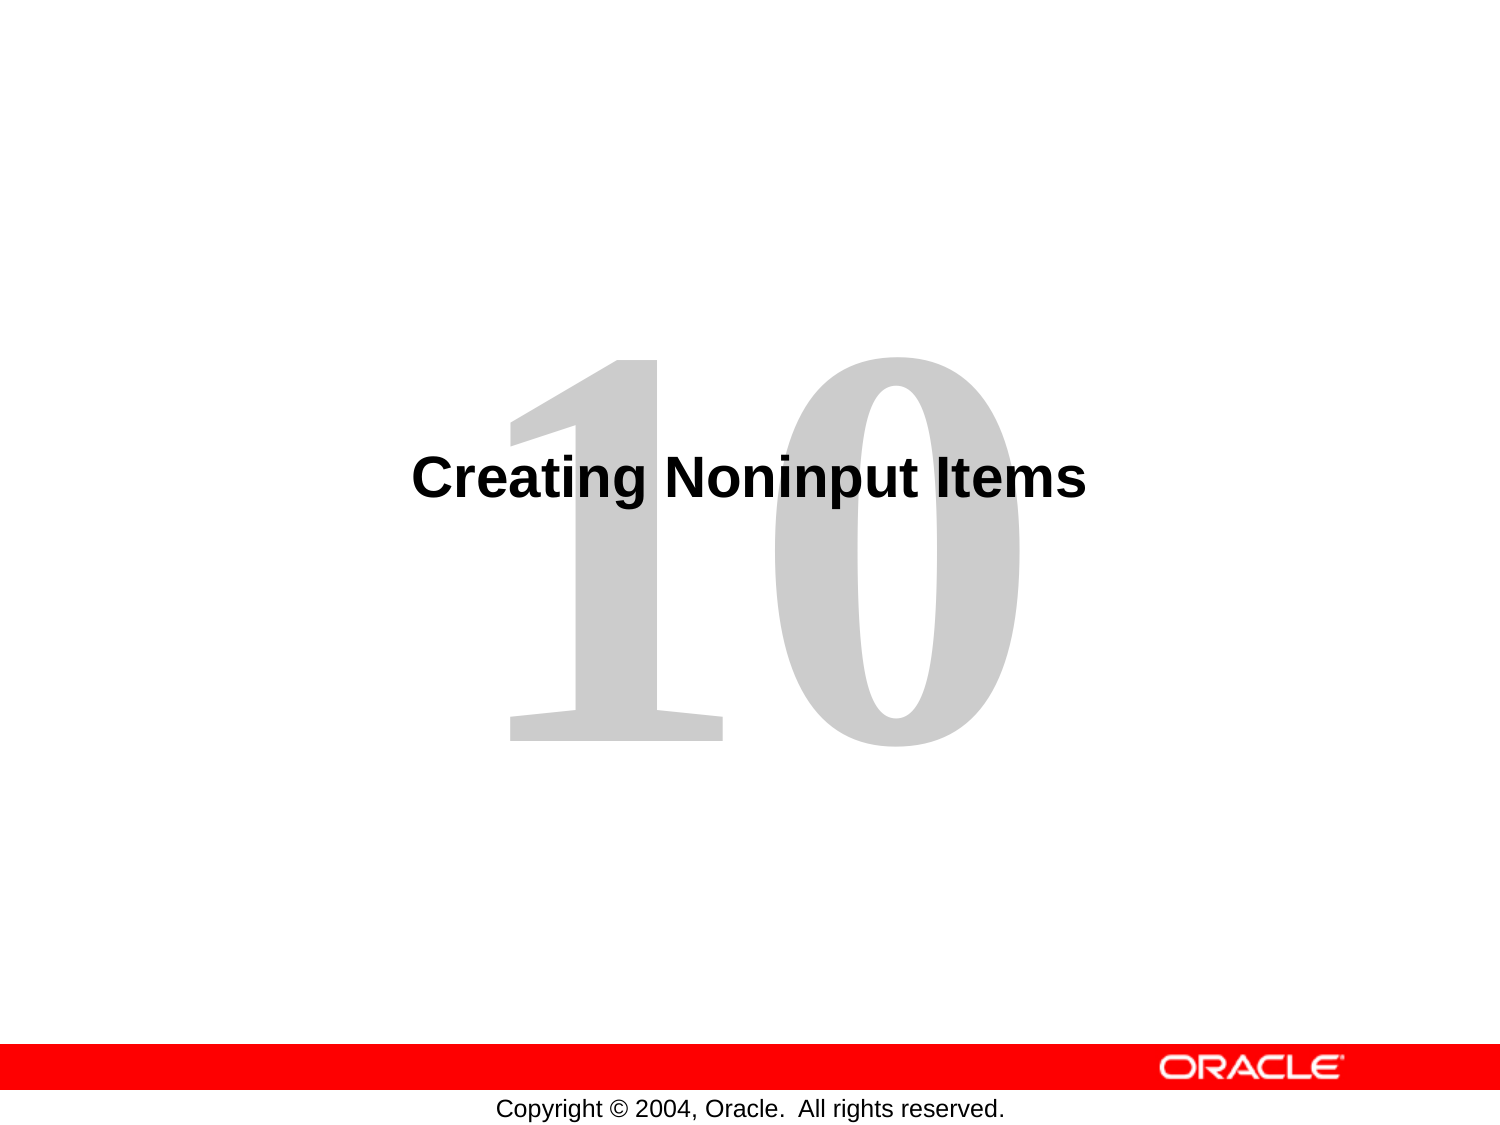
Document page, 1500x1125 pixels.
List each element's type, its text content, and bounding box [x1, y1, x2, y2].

title Creating Noninput Items [149, 437, 1351, 632]
